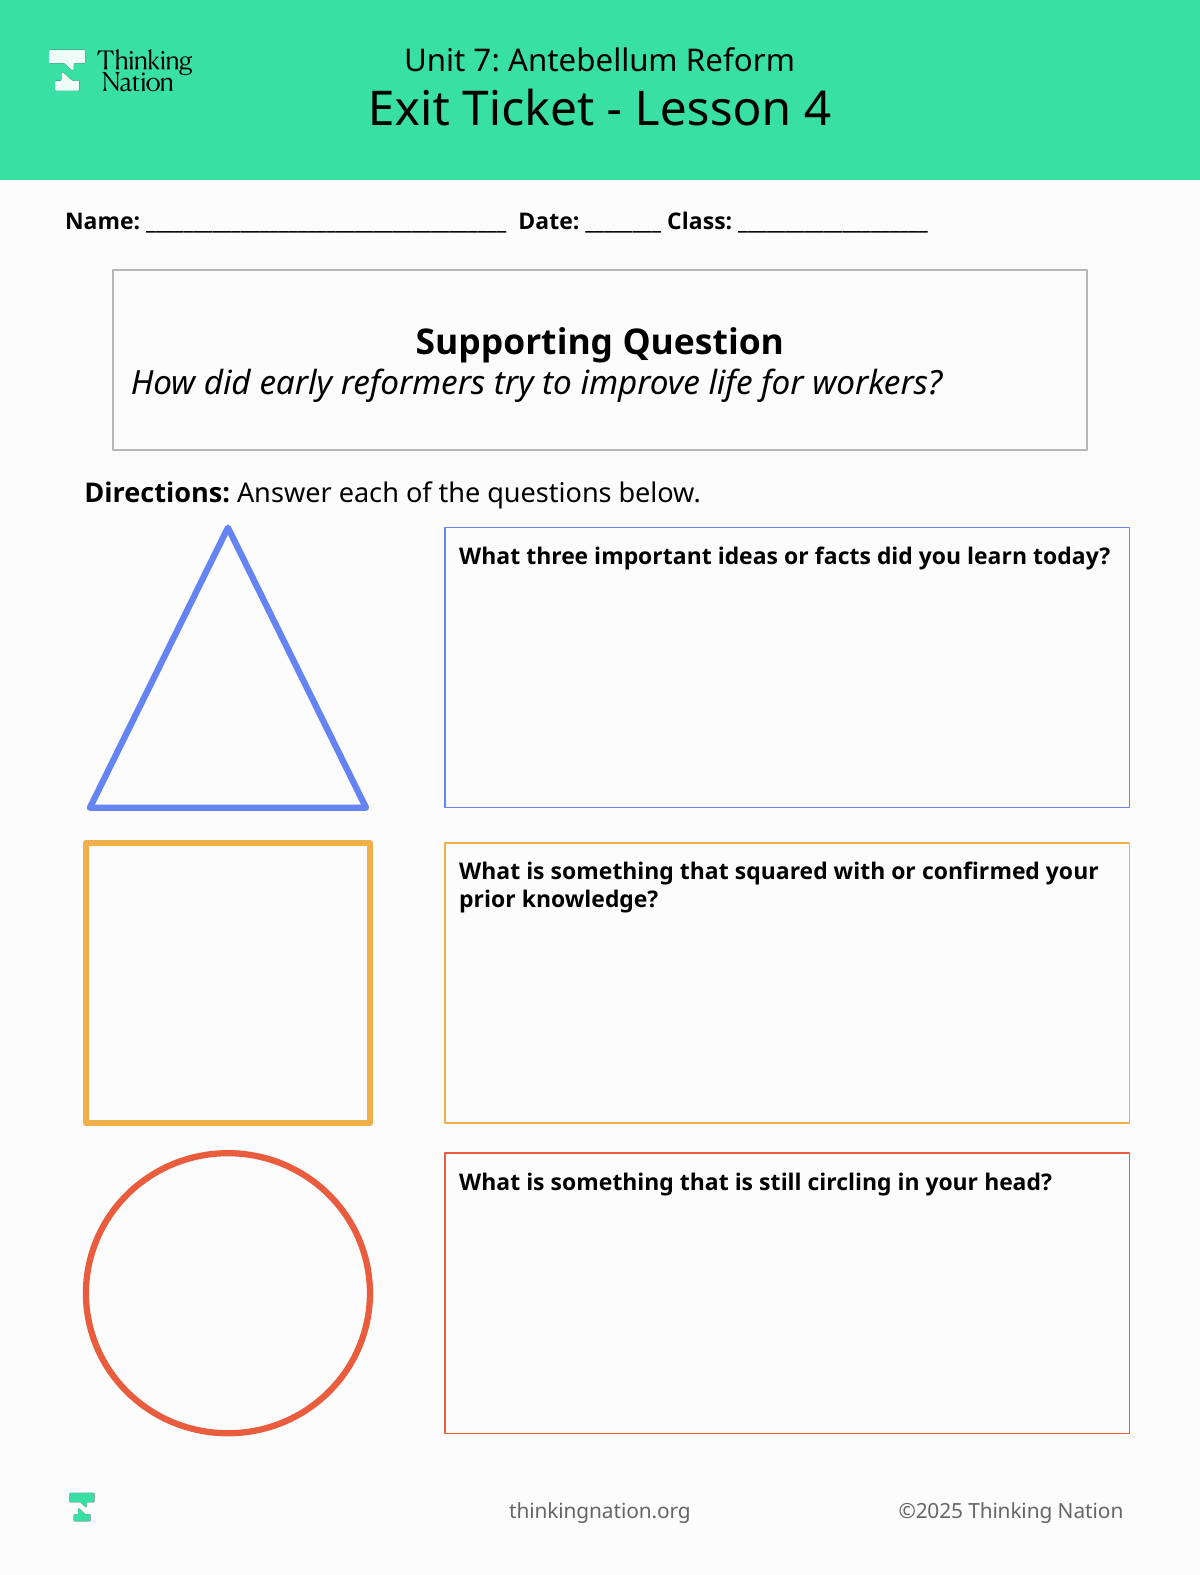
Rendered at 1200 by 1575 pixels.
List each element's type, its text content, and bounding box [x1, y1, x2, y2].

text_box Directions: Answer each of the questions below. [70, 461, 1130, 522]
text_box Name: ______________________________________ Date: ________ Class: ____________________ [50, 192, 1149, 250]
text_box [85, 1153, 370, 1434]
text_box What is something that squared with or confirmed your prior knowledge? [444, 843, 1130, 1124]
text_box thinkingnation.org [457, 1483, 742, 1532]
text_box What three important ideas or facts did you learn today? [444, 527, 1130, 808]
text_box [85, 843, 370, 1124]
text_box What is something that is still circling in your head? [444, 1153, 1130, 1434]
picture [33, 35, 197, 104]
text_box ©2025 Thinking Nation [854, 1483, 1139, 1532]
picture [61, 1486, 103, 1528]
text_box Supporting Question How did early reformers try to improve life for workers? [112, 270, 1088, 450]
text_box Unit 7: Antebellum Reform Exit Ticket - Lesson 4 [0, 0, 1200, 180]
text_box [89, 527, 367, 808]
